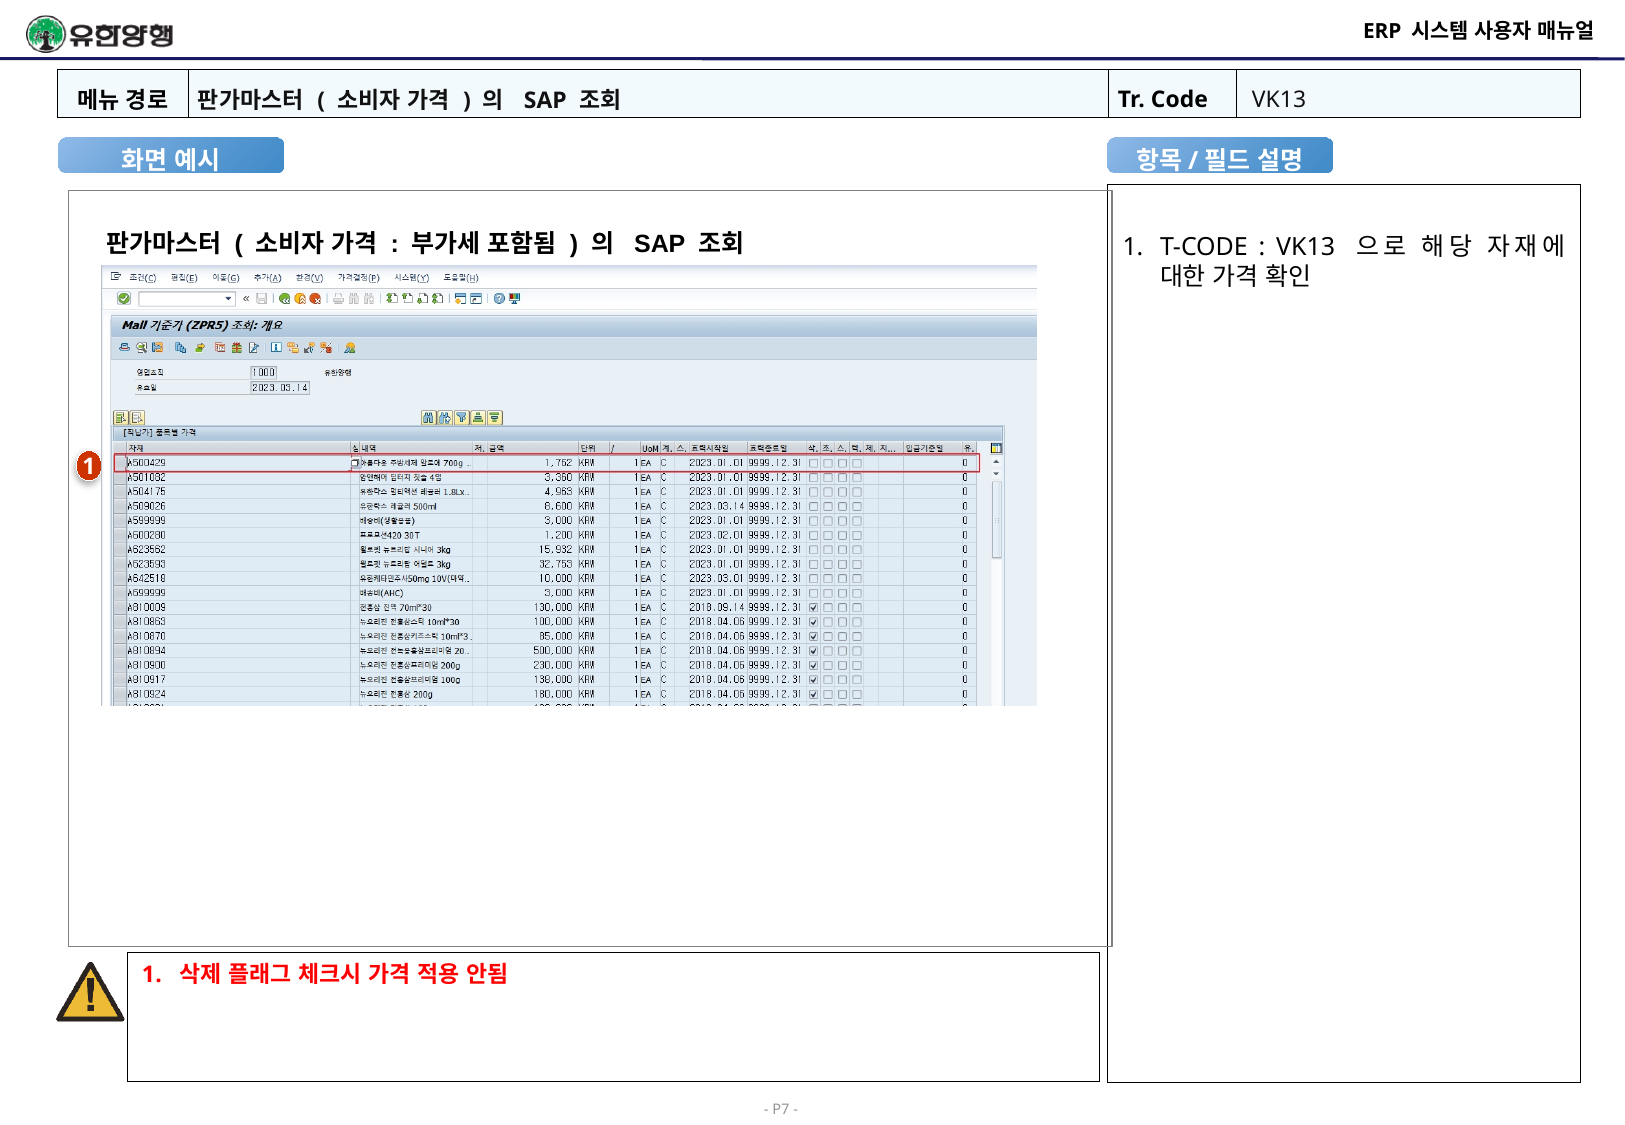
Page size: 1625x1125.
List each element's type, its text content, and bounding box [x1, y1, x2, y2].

text_box 1 [76, 450, 96, 481]
text_box 삭제 플래그 체크시 가격 적용 안됨 [127, 952, 1100, 1082]
table_header 판가마스터 ( 소비자 가격 ) 의 SAP 조회 [189, 70, 1108, 117]
text_box 판가마스터 ( 소비자 가격 : 부가세 포함됨 ) 의 SAP 조회 [91, 219, 1057, 265]
text_box 항목/필드 설명 [1107, 137, 1333, 173]
table_header 메뉴 경로 [58, 70, 188, 117]
text_box T-CODE : VK13 으로 해당 자재에 대한 가격 확인 [1107, 184, 1581, 1083]
picture [101, 265, 1037, 706]
text_box [68, 190, 1113, 947]
title ERP 시스템 사용자 매뉴얼 [905, 9, 1610, 51]
text_box 화면 예시 [58, 137, 284, 173]
picture [20, 11, 178, 55]
table_header Tr. Code [1109, 70, 1236, 117]
picture [55, 959, 125, 1022]
table_header VK13 [1237, 70, 1580, 117]
